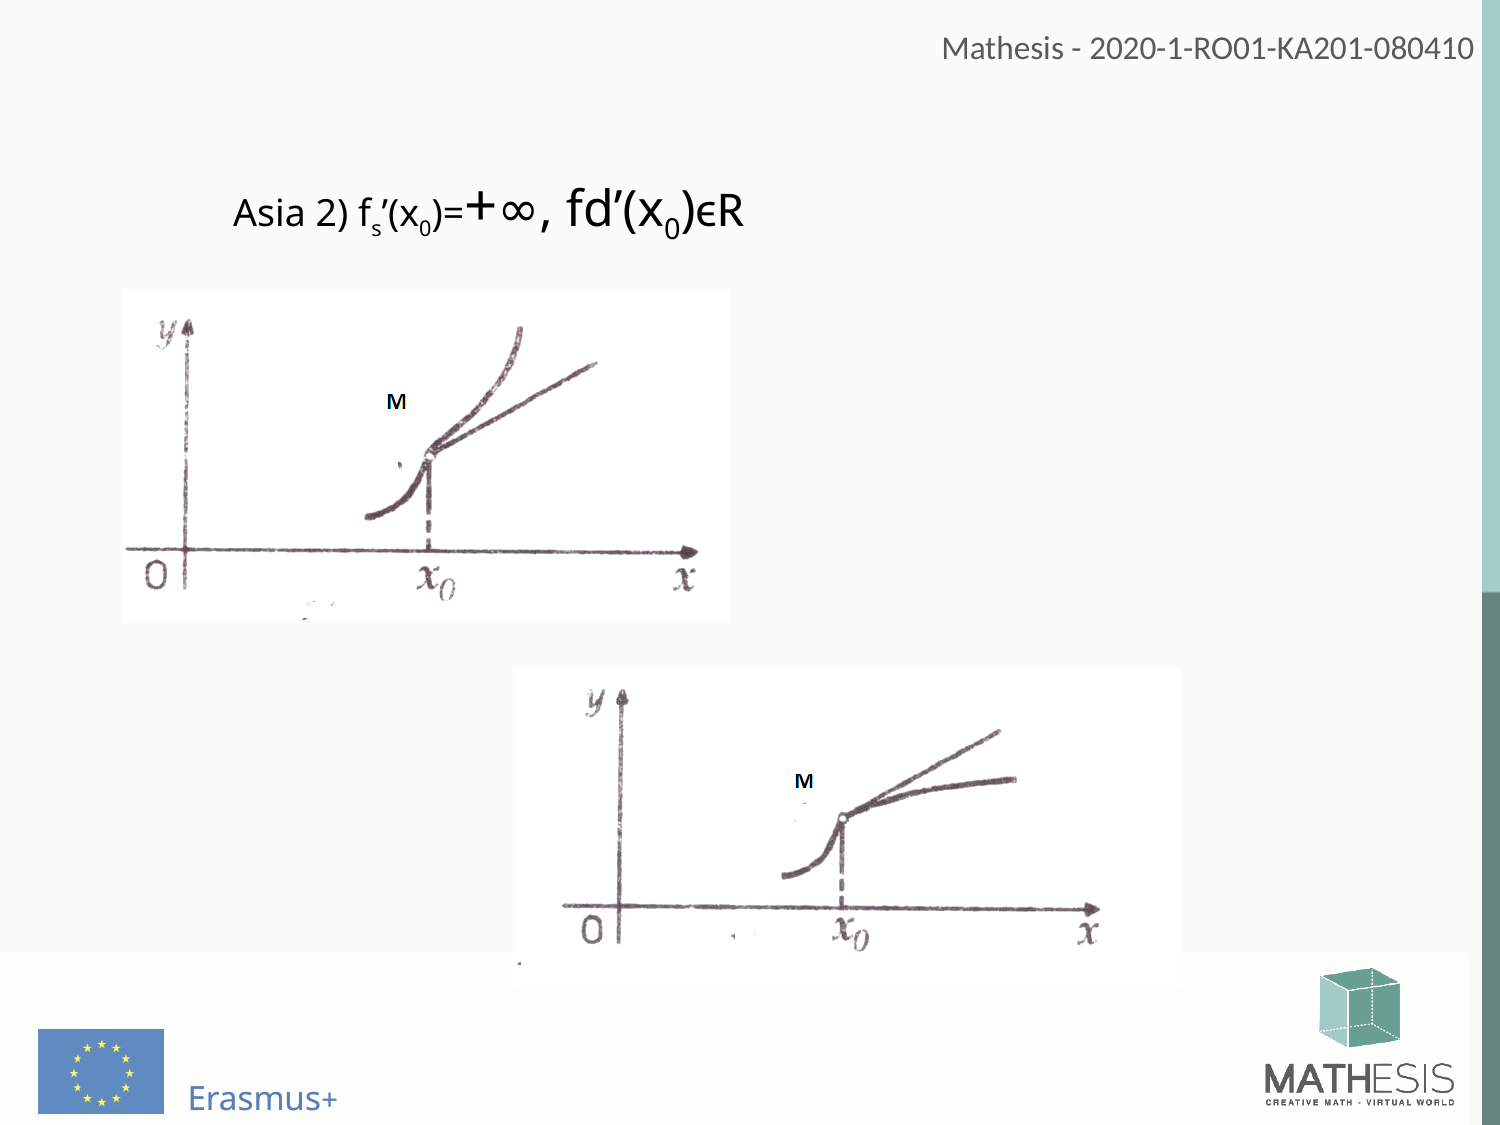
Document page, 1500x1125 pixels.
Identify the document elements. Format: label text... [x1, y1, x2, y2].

text_box Asia 2) fs’(x0)=+∞, fd’(x0)ϵR [218, 160, 1069, 253]
picture [123, 290, 730, 622]
picture [513, 668, 1181, 988]
